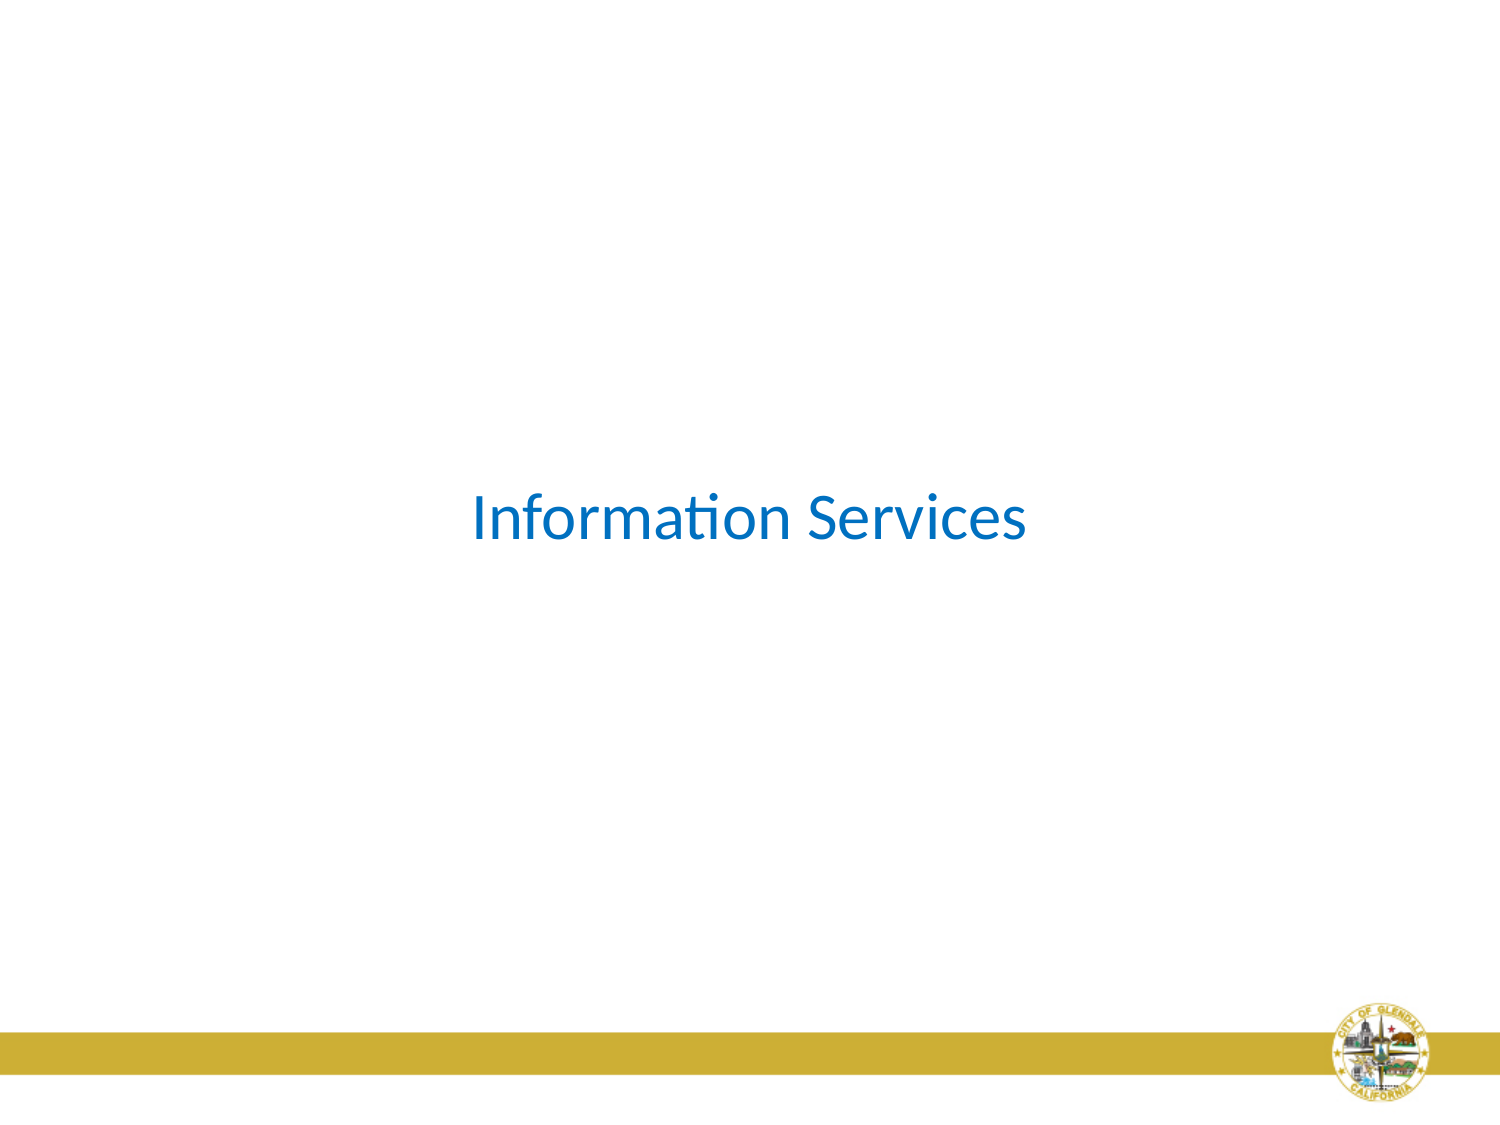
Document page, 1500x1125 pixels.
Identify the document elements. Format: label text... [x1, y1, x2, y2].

title Information Services [75, 412, 1425, 613]
picture [0, 0, 1500, 1125]
